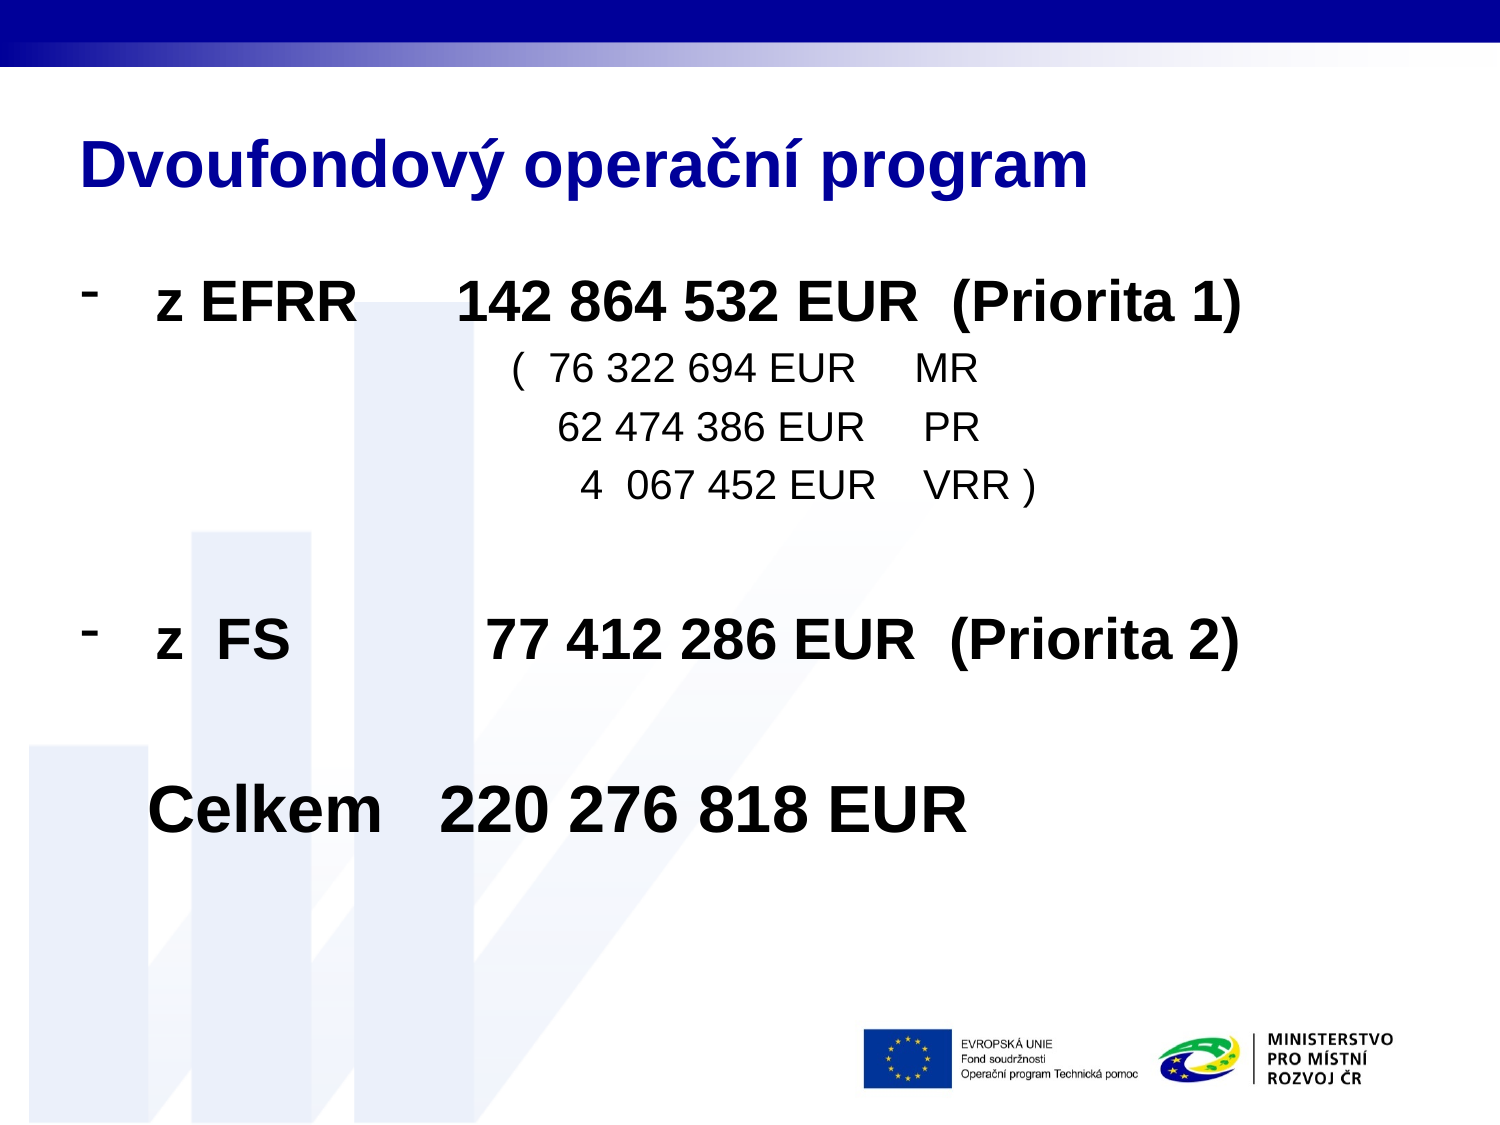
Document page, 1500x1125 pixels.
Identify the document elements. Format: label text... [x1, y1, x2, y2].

title Dvoufondový operační program [64, 113, 1425, 197]
list z EFRR 142 864 532 EUR (Priorita 1) ( 76 322 694 EUR MR 62 474 386 EUR PR 4 067 452 EUR VRR ) z FS 77 412 286 EUR (Priorita 2) Celkem 220 276 818 EUR [64, 255, 1425, 1012]
picture [29, 302, 1412, 1125]
